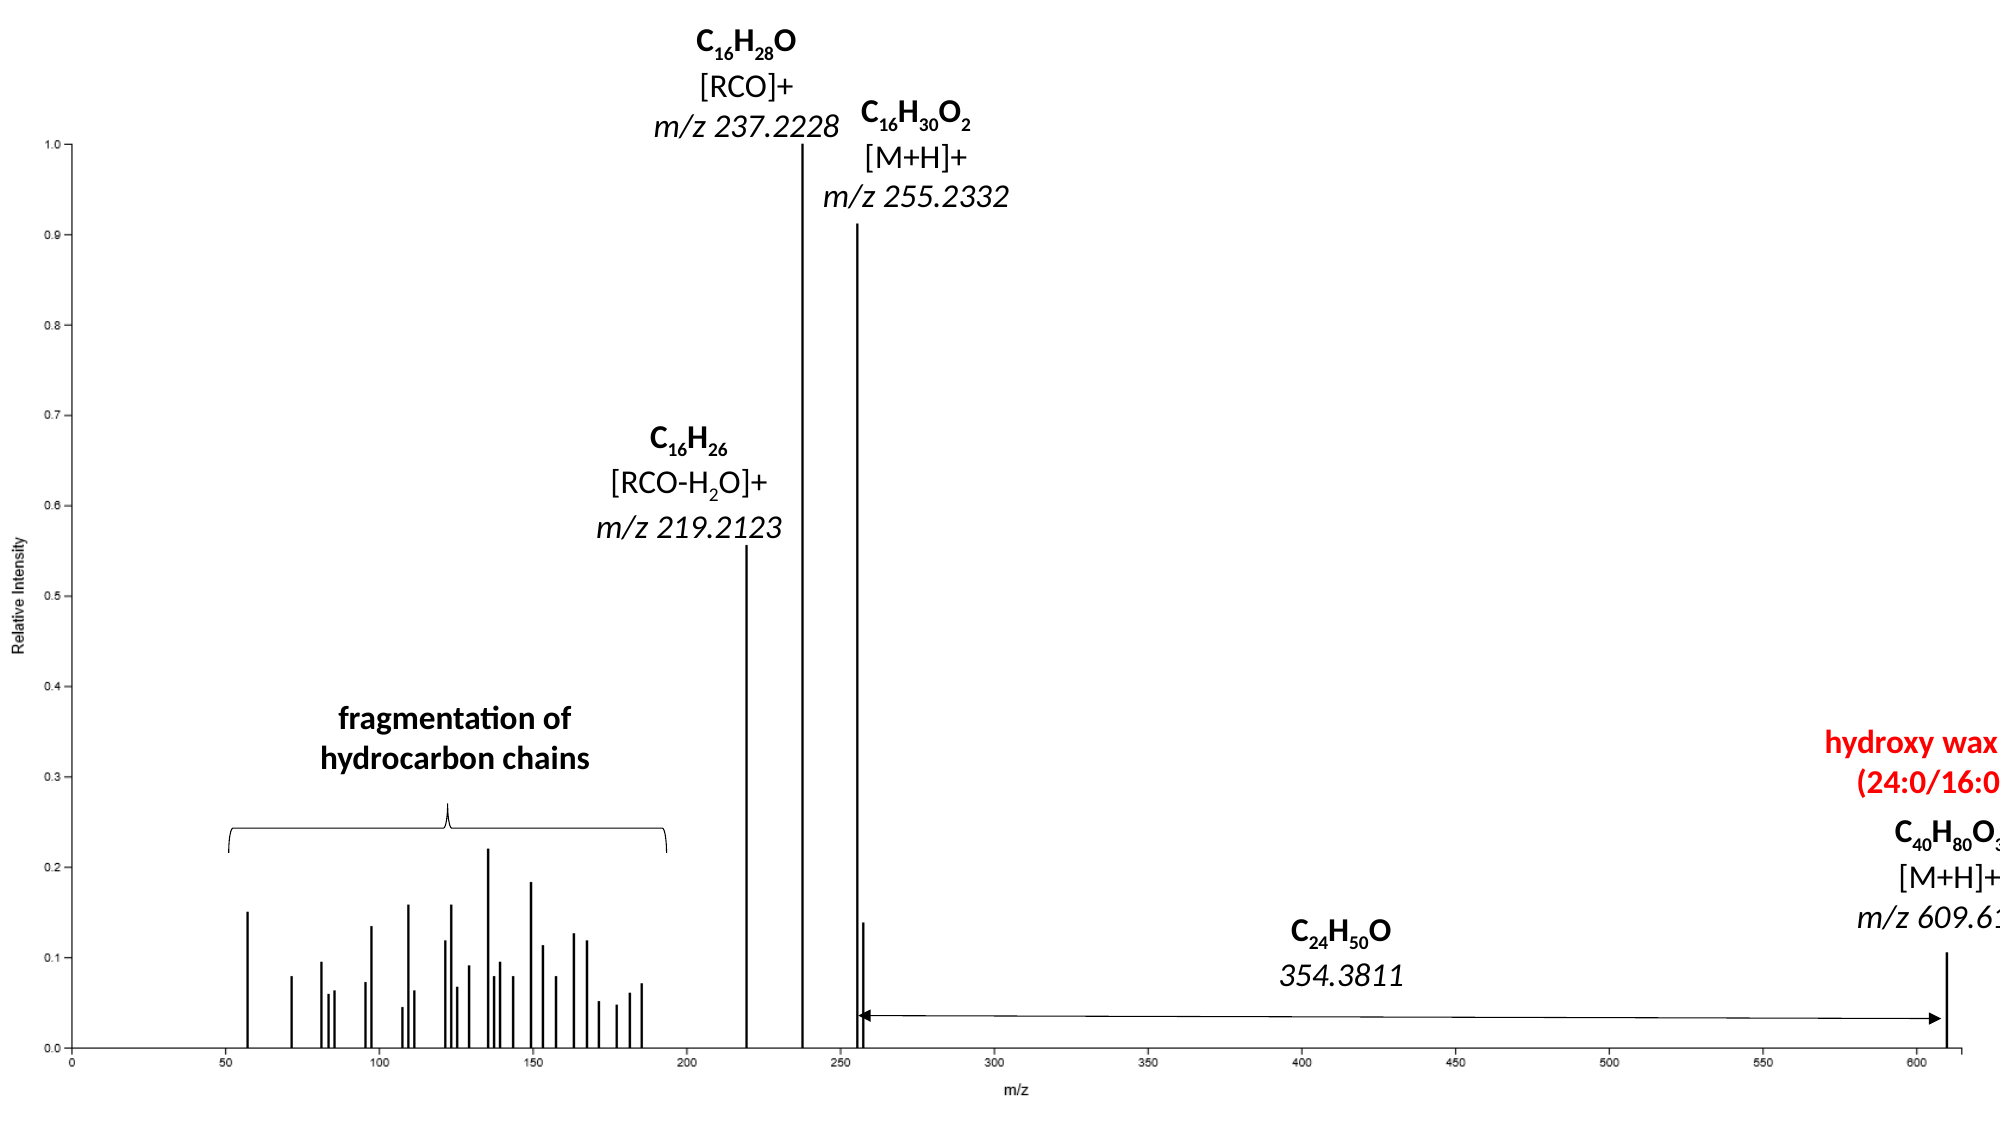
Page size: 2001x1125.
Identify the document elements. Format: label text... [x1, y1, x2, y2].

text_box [858, 1015, 1942, 1019]
picture [0, 120, 1997, 1125]
text_box C16H28O [RCO]+ m/z 237.2228 [577, 11, 916, 120]
text_box C16H30O2 [M+H]+ m/z 255.2332 [916, 81, 1086, 120]
